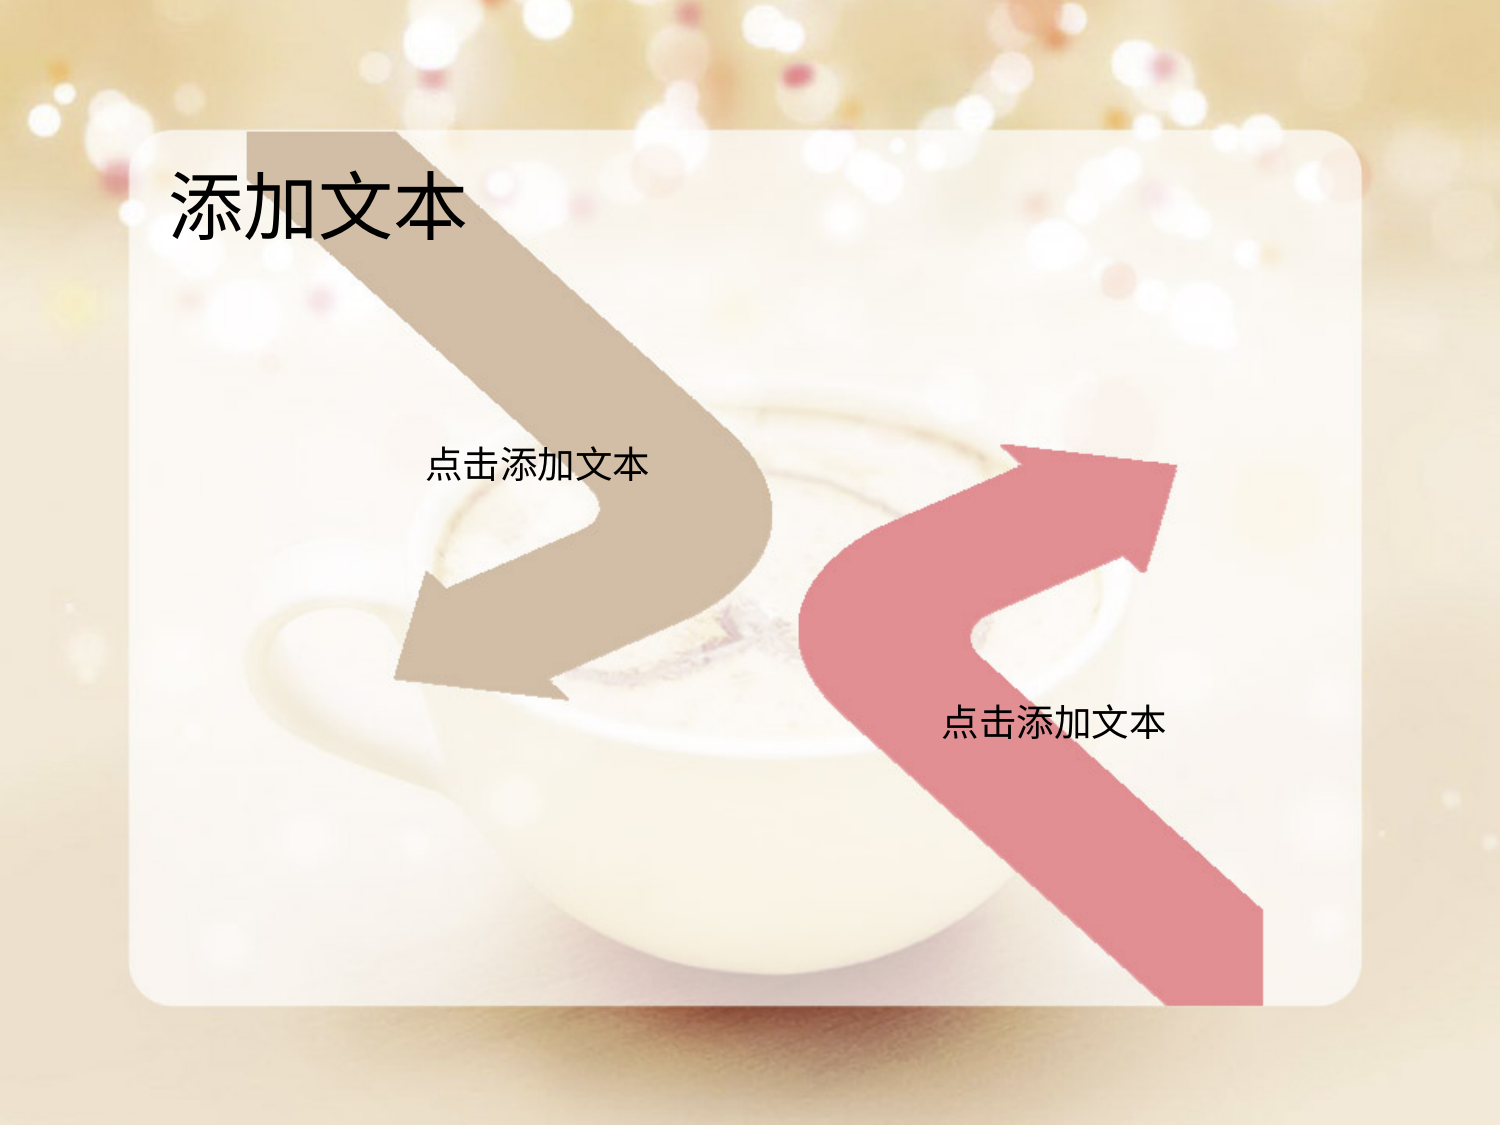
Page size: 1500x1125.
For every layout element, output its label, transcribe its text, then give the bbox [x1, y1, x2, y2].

picture [0, 0, 1500, 1125]
text_box 点击添加文本 [927, 691, 1182, 752]
text_box 点击添加文本 [410, 433, 704, 494]
text_box 添加文本 [154, 152, 484, 258]
